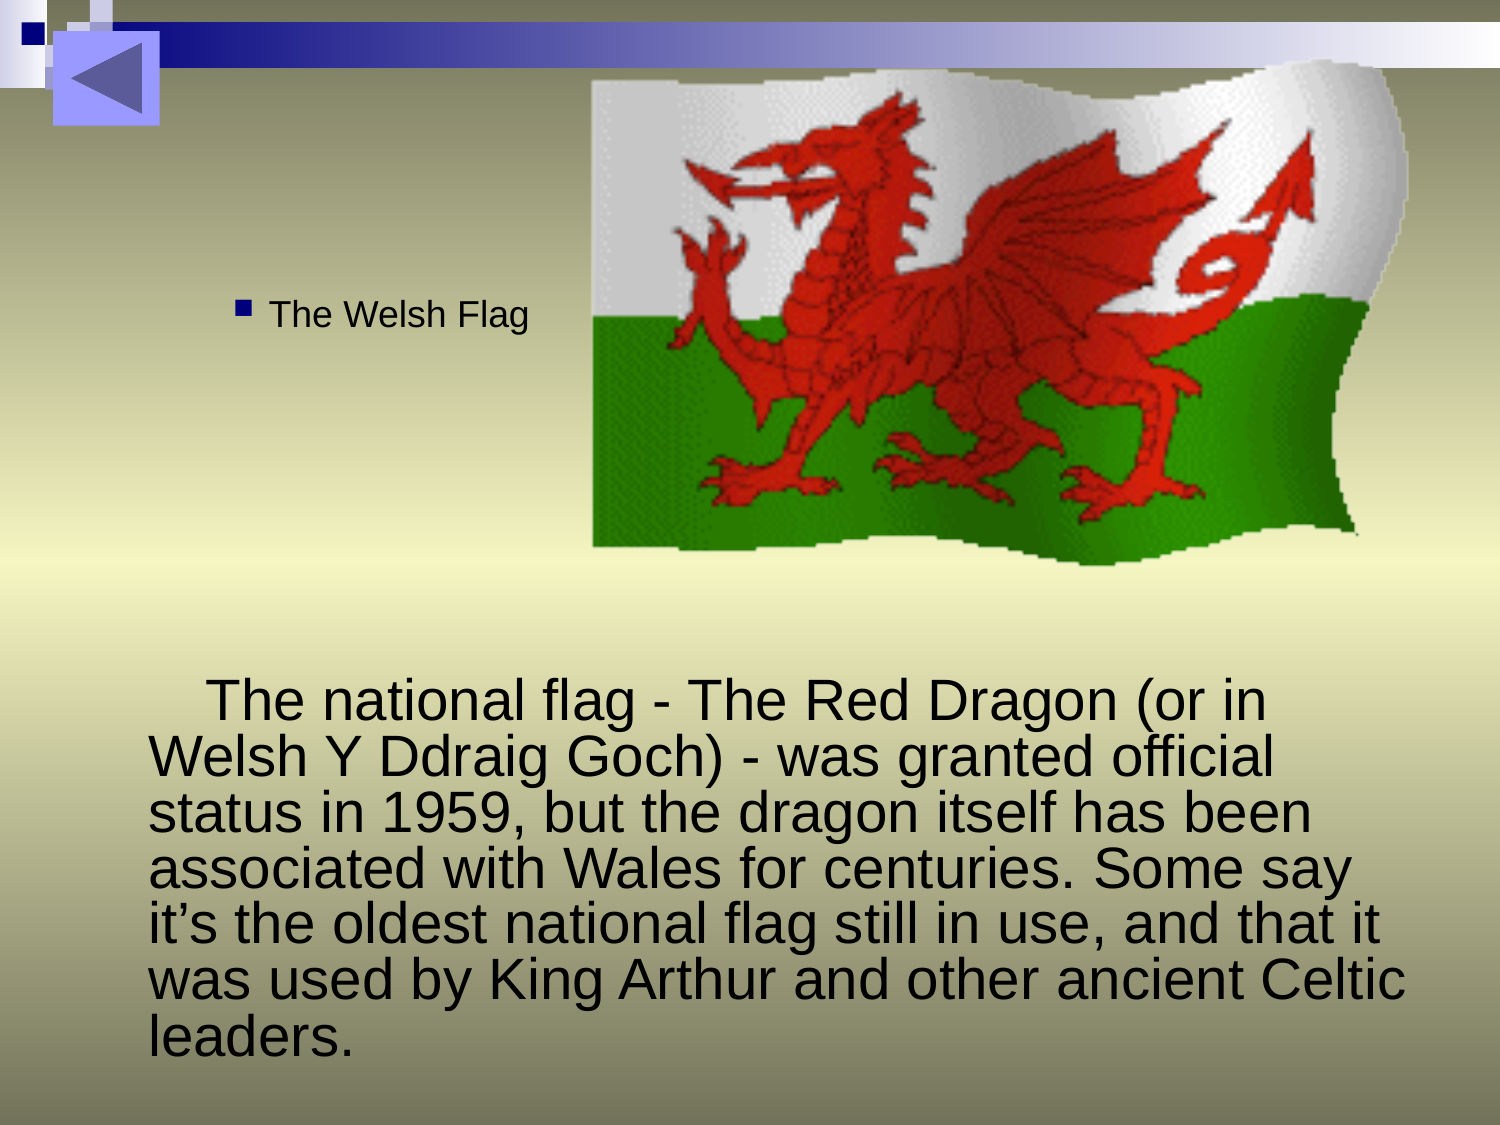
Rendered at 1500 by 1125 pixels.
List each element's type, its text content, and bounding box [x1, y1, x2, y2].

text_box The Welsh Flag [218, 290, 566, 387]
text_box [53, 31, 160, 126]
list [571, 40, 1424, 594]
list The national flag - The Red Dragon (or in Welsh Y Ddraig Goch) - was granted official status in 1959, but the dragon itself has been associated with Wales for centuries. Some say it’s the oldest national flag still in use, and that it was used by King Arthur and other ancient Celtic leaders. [76, 585, 1428, 1060]
